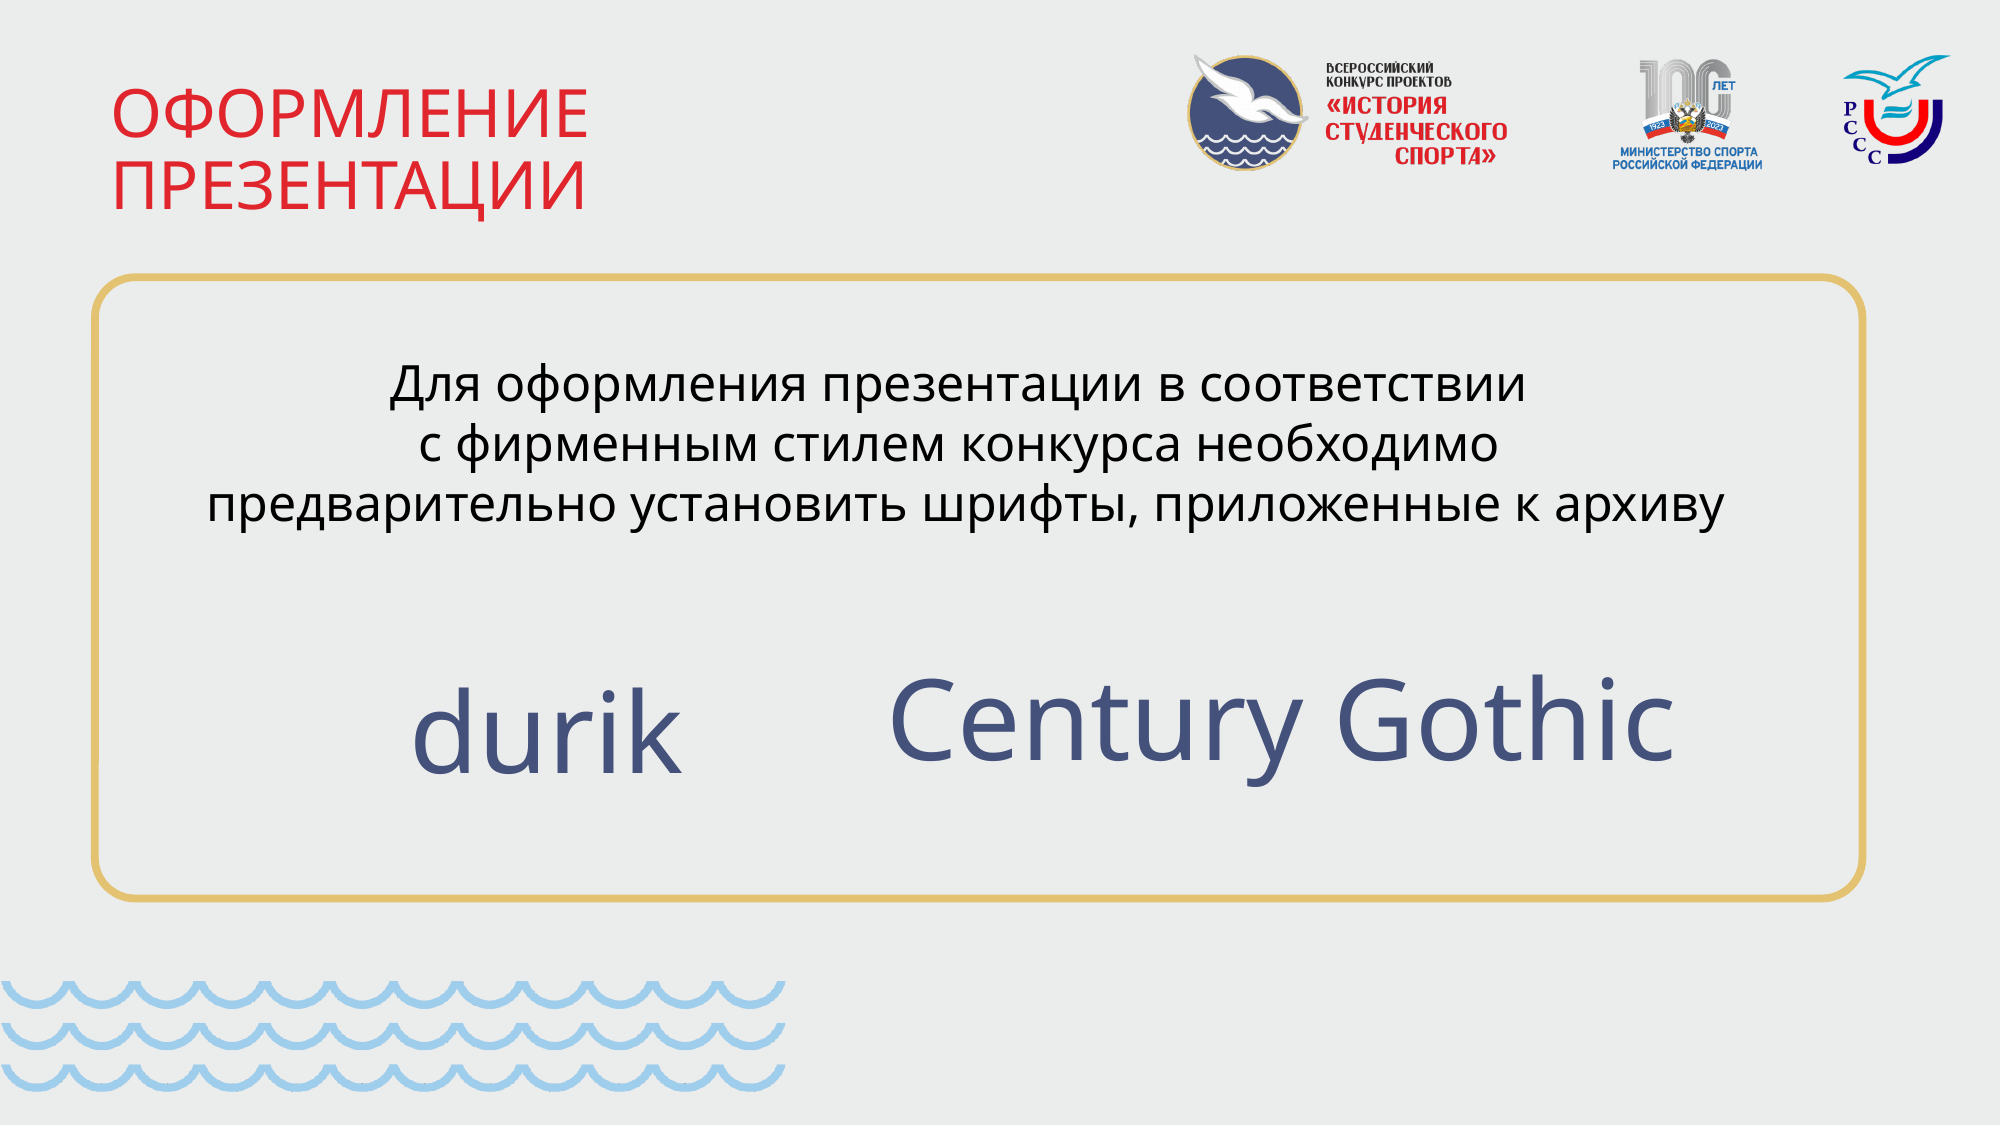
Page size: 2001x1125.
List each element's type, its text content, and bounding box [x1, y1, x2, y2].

picture [1843, 55, 1951, 165]
picture [0, 981, 786, 1092]
text_box Для оформления презентации в соответствии с фирменным стилем конкурса необходимо предварительно установить шрифты, приложенные к архиву [94, 343, 1837, 539]
picture [1613, 59, 1762, 171]
picture [1187, 54, 1507, 171]
text_box Century Gothic [871, 640, 1692, 791]
title ОФОРМЛЕНИЕ ПРЕЗЕНТАЦИИ [94, 42, 1820, 261]
text_box durik [394, 653, 699, 804]
picture [1861, 61, 1928, 91]
text_box [93, 276, 1864, 900]
